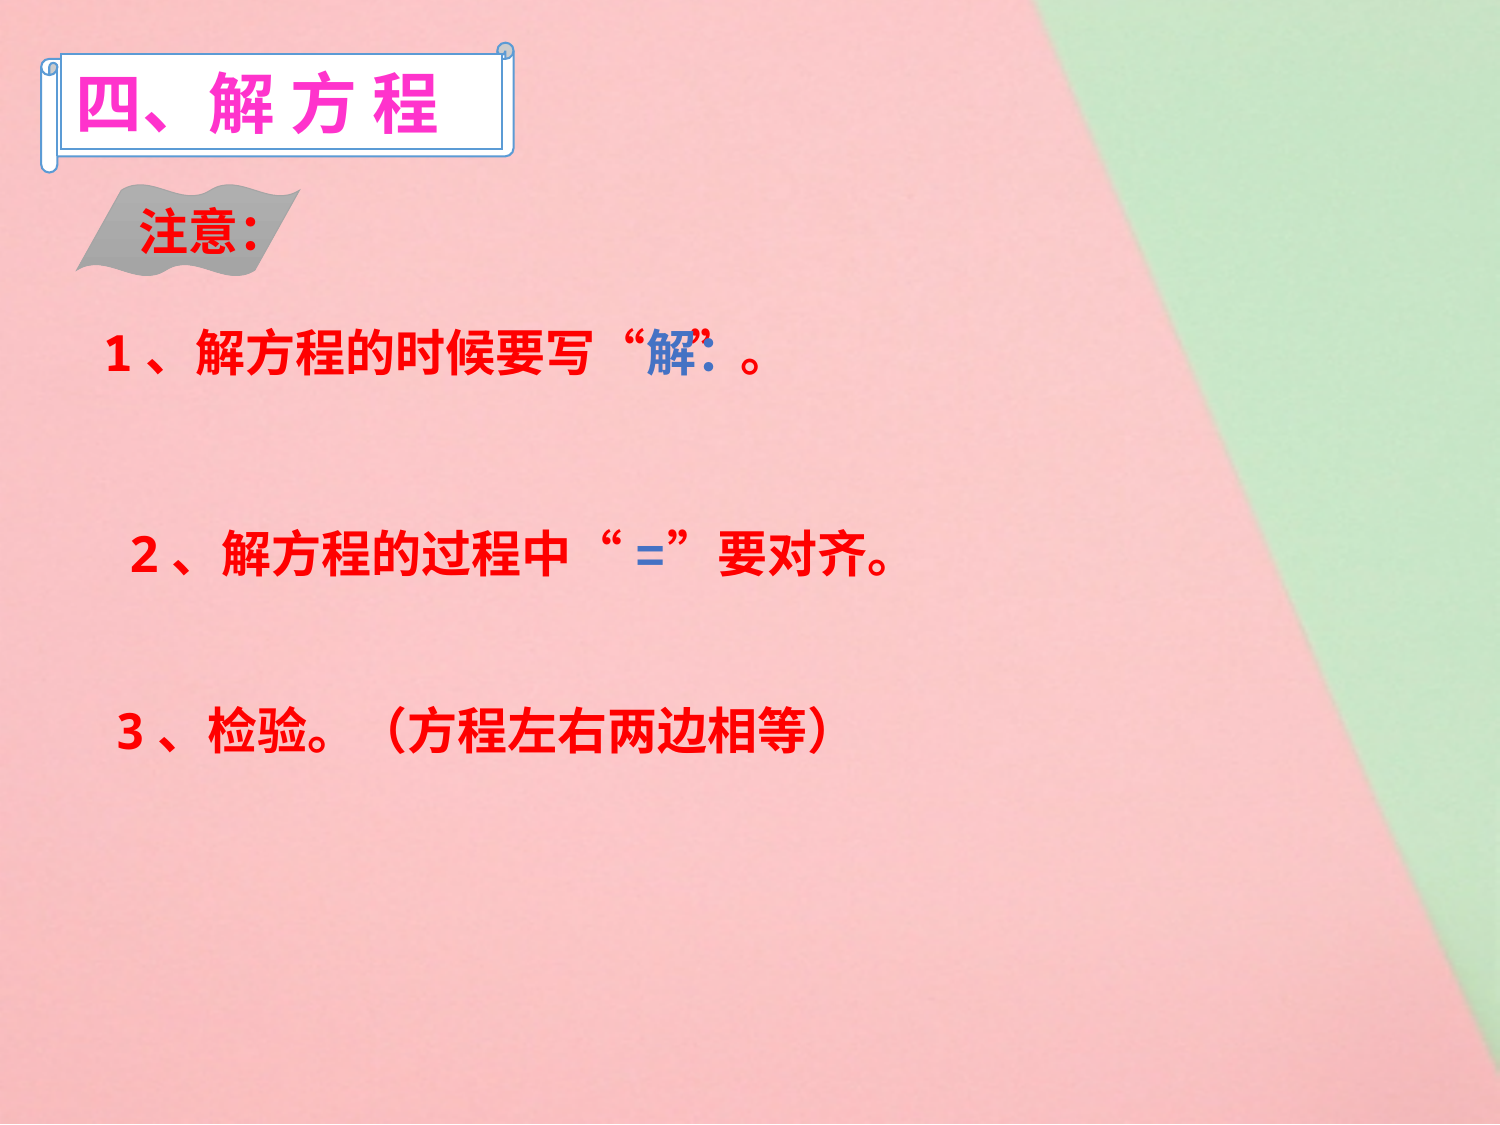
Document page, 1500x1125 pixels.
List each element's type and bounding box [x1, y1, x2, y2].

text_box [41, 42, 514, 173]
picture [0, 0, 1500, 1125]
